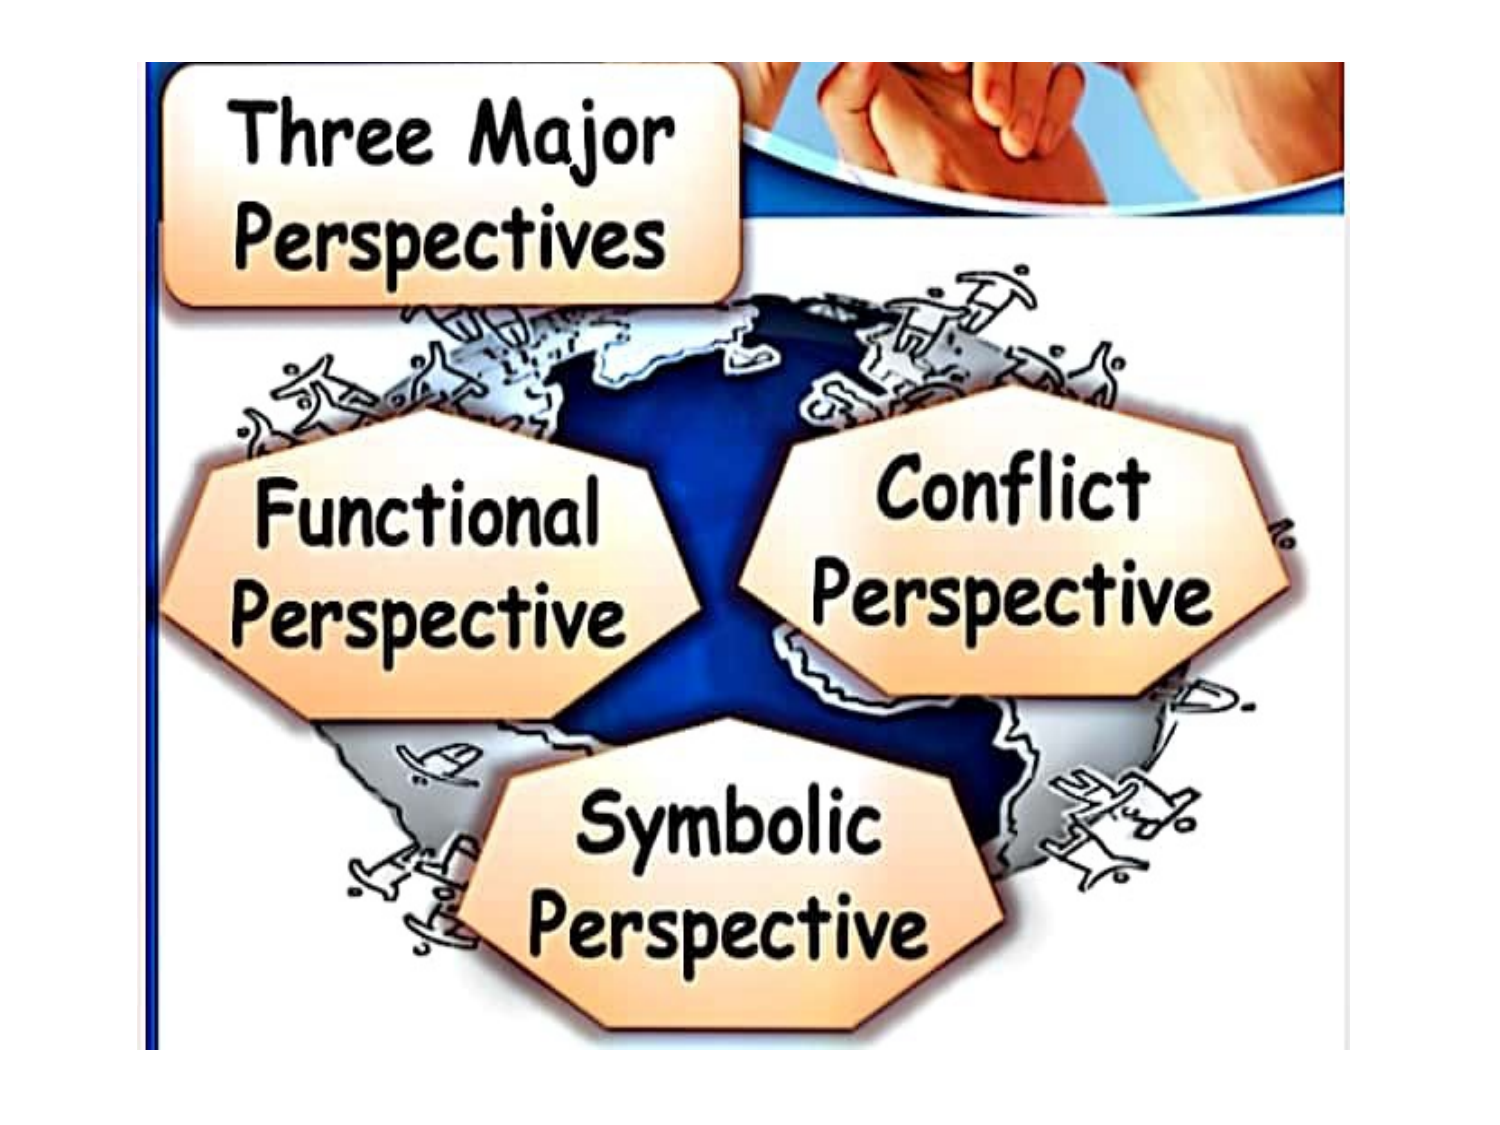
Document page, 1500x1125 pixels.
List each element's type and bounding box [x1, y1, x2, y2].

picture [137, 62, 1351, 1051]
